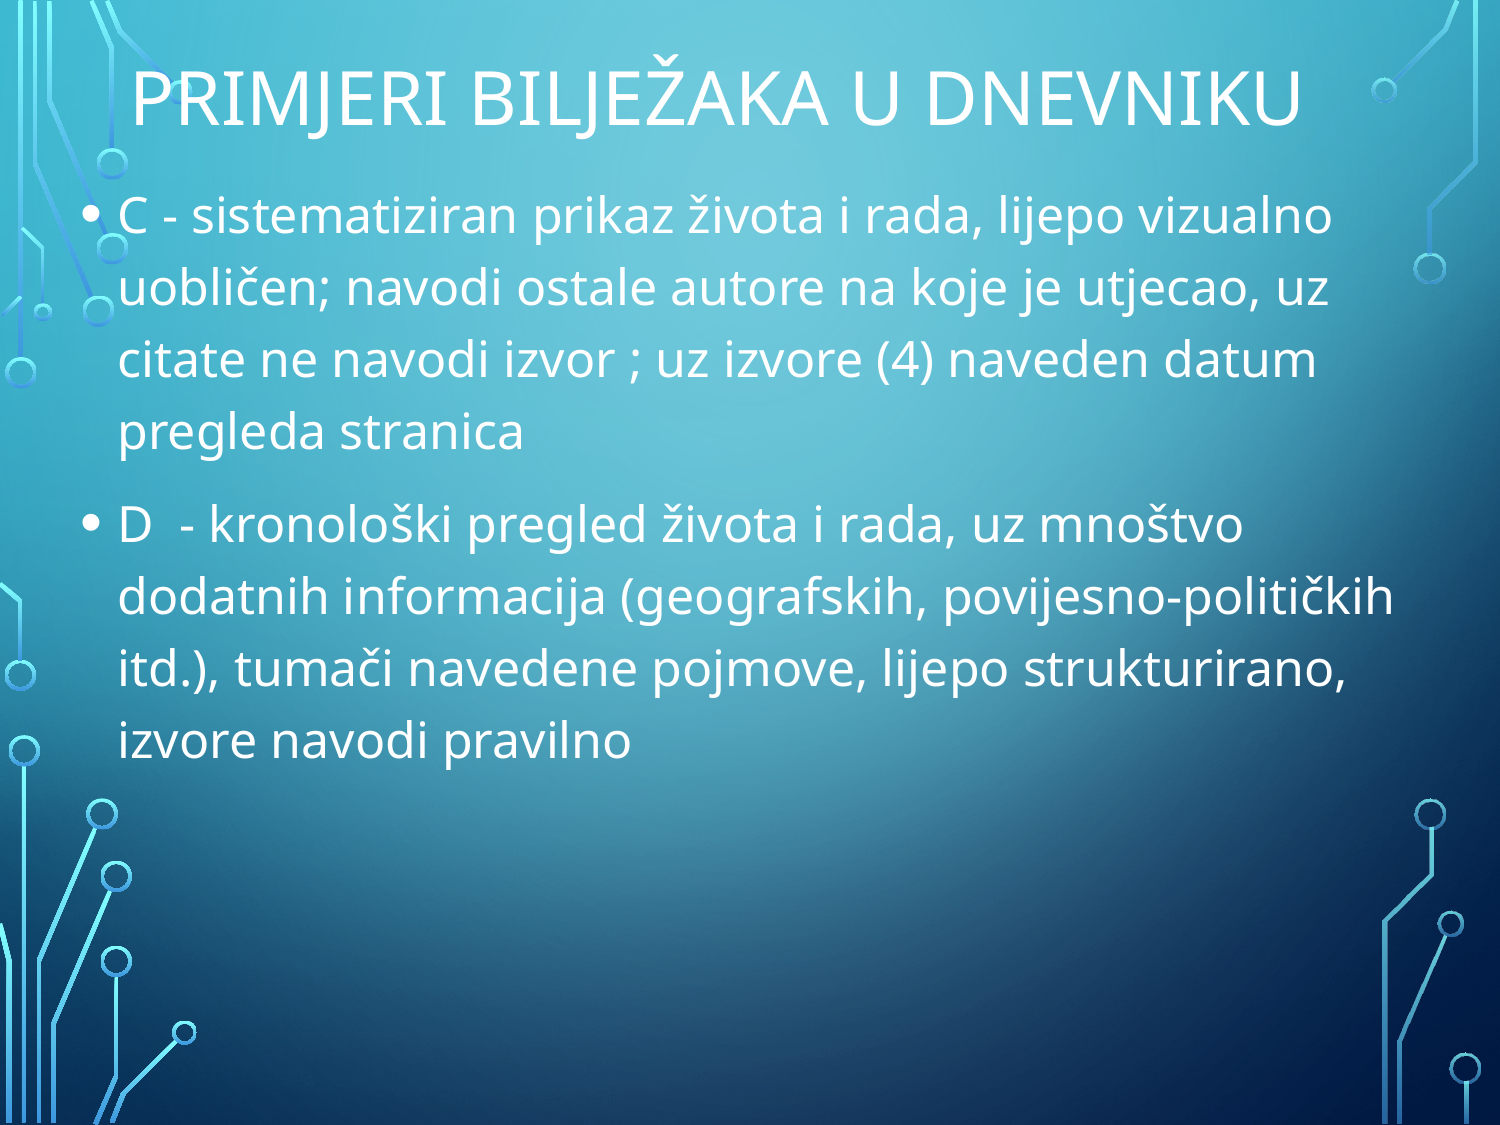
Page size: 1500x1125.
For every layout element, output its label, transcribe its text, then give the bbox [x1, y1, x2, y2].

list C - sistematiziran prikaz života i rada, lijepo vizualno uobličen; navodi ostale autore na koje je utjecao, uz citate ne navodi izvor ; uz izvore (4) naveden datum pregleda stranica D - kronološki pregled života i rada, uz mnoštvo dodatnih informacija (geografskih, povijesno-političkih itd.), tumači navedene pojmove, lijepo strukturirano, izvore navodi pravilno [64, 163, 1436, 1059]
title Primjeri bilježaka u dnevniku [114, 42, 1386, 161]
